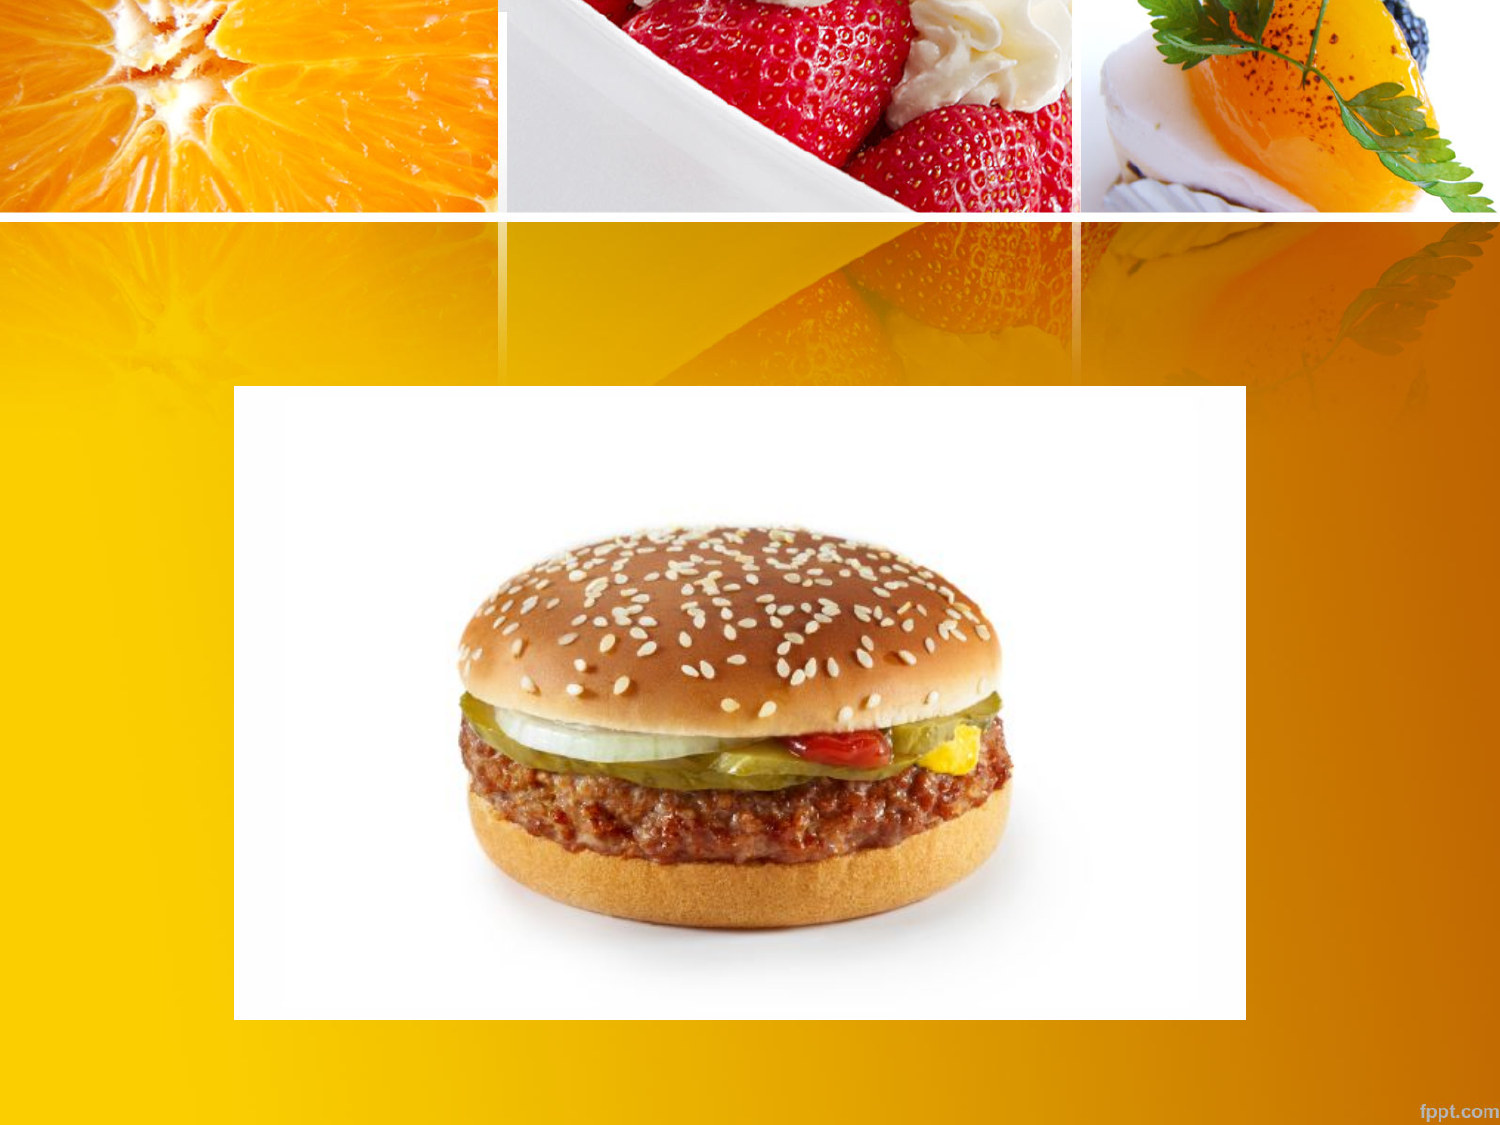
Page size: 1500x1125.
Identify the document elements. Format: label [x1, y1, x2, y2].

picture [0, 0, 1500, 1125]
list [234, 386, 1246, 1021]
